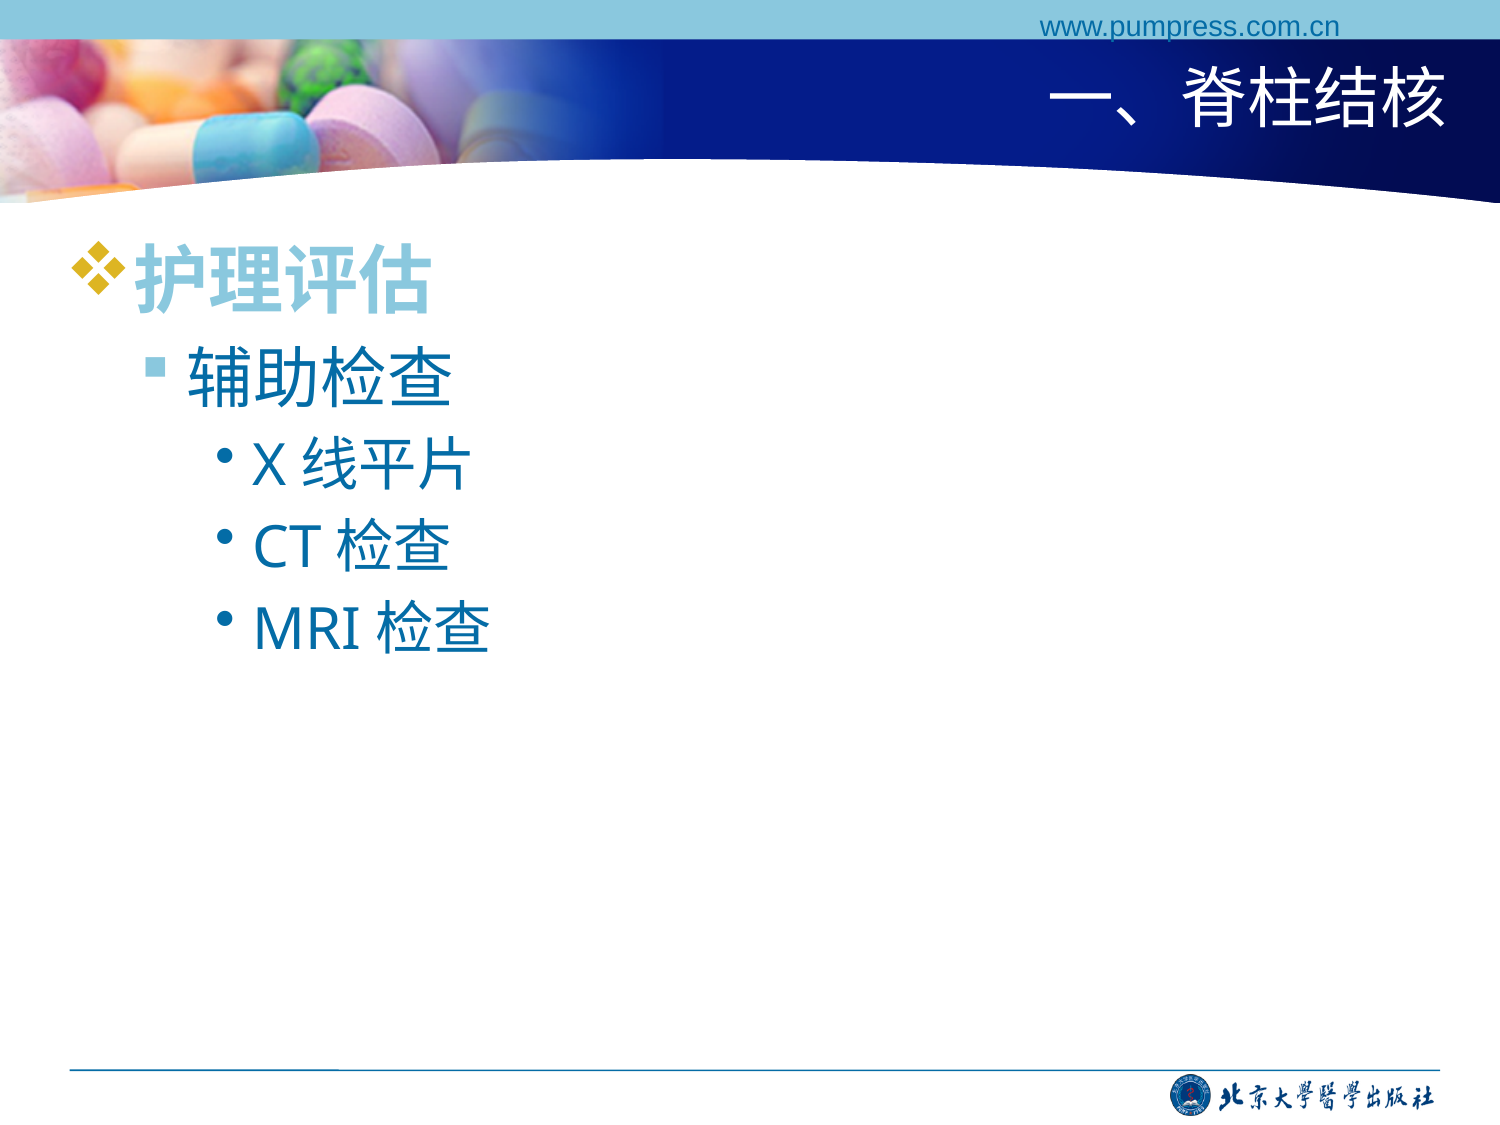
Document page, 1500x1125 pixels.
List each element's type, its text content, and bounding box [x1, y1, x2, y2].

title 一、脊柱结核 [137, 49, 1463, 143]
picture [1170, 1074, 1436, 1118]
slide_number www.pumpress.com.cn [1025, 0, 1463, 38]
picture [0, 40, 1500, 203]
list 护理评估 辅助检查 X线平片 CT检查 MRI检查 [49, 224, 1463, 1026]
